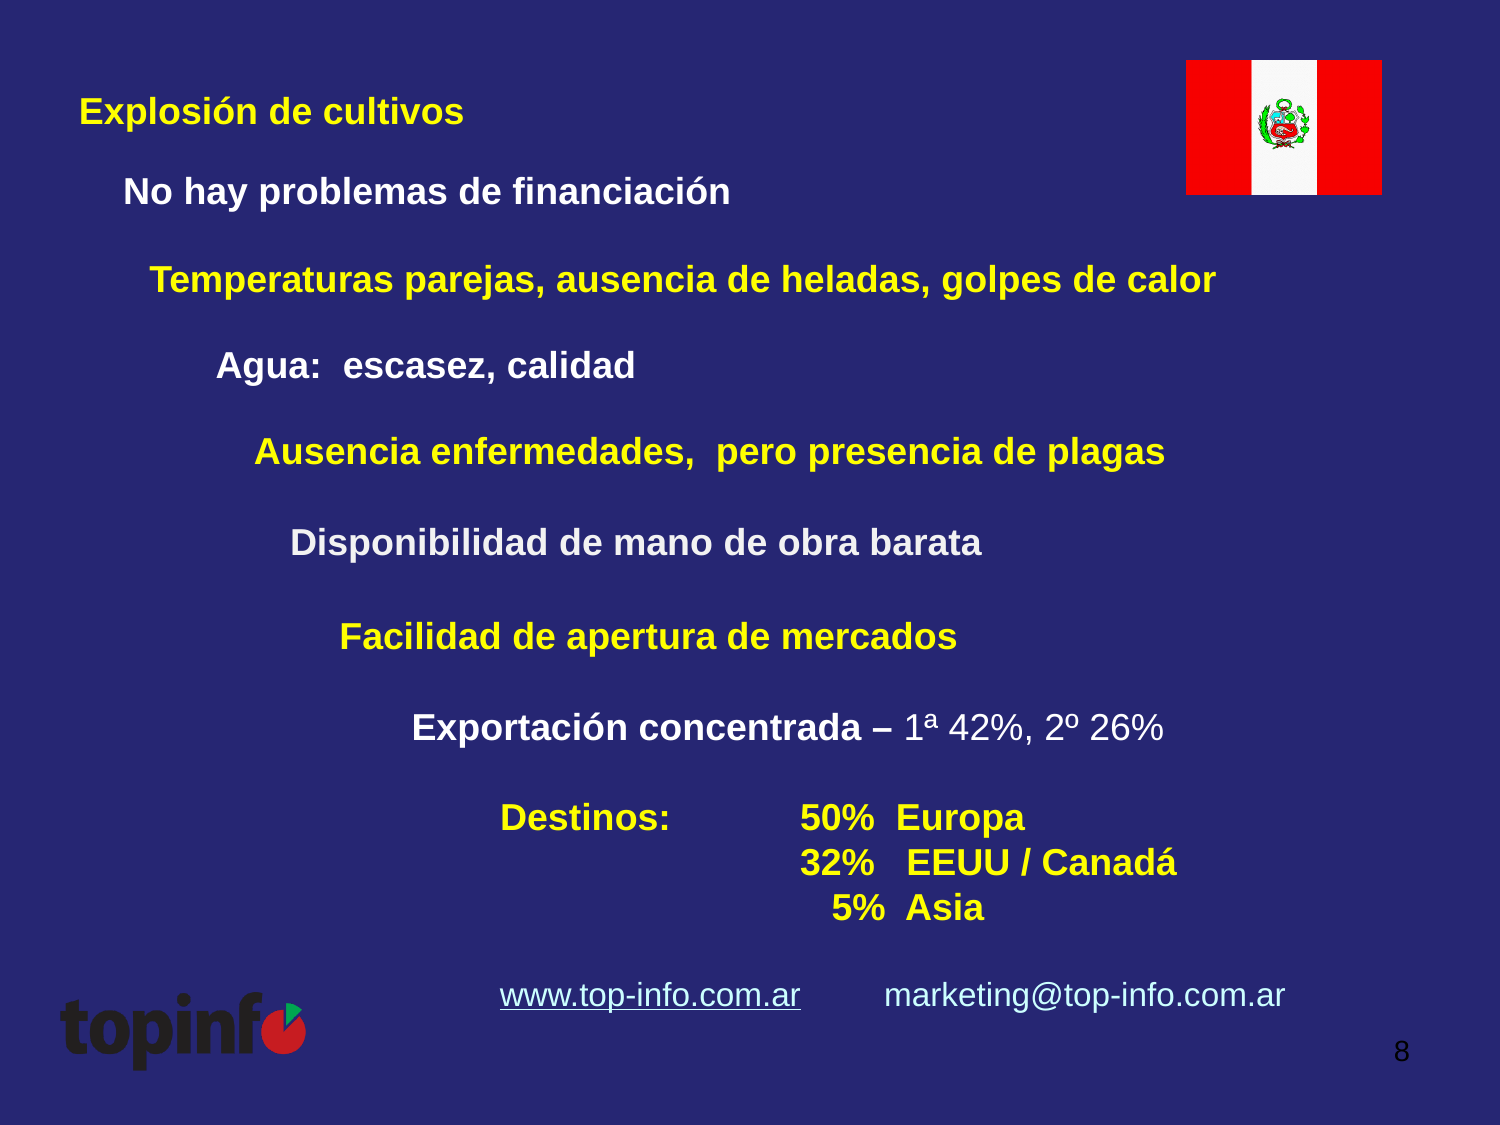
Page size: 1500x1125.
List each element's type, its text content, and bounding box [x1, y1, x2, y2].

text_box Disponibilidad de mano de obra barata [275, 510, 998, 571]
text_box Exportación concentrada – 1ª 42%, 2º 26% [396, 695, 1180, 756]
picture [1185, 60, 1383, 196]
text_box Agua: escasez, calidad [200, 333, 652, 394]
slide_number 8 [1074, 1024, 1426, 1103]
text_box Destinos: 50% Europa 32% EEUU / Canadá 5% Asia [485, 785, 1193, 935]
picture [40, 967, 322, 1093]
footer www.top-info.com.ar marketing@top-info.com.ar [361, 965, 1426, 1025]
text_box No hay problemas de financiación [108, 160, 747, 220]
text_box Facilidad de apertura de mercados [324, 604, 974, 665]
text_box Explosión de cultivos [64, 79, 480, 140]
text_box Temperaturas parejas, ausencia de heladas, golpes de calor [134, 247, 1233, 308]
text_box Ausencia enfermedades, pero presencia de plagas [239, 419, 1182, 480]
